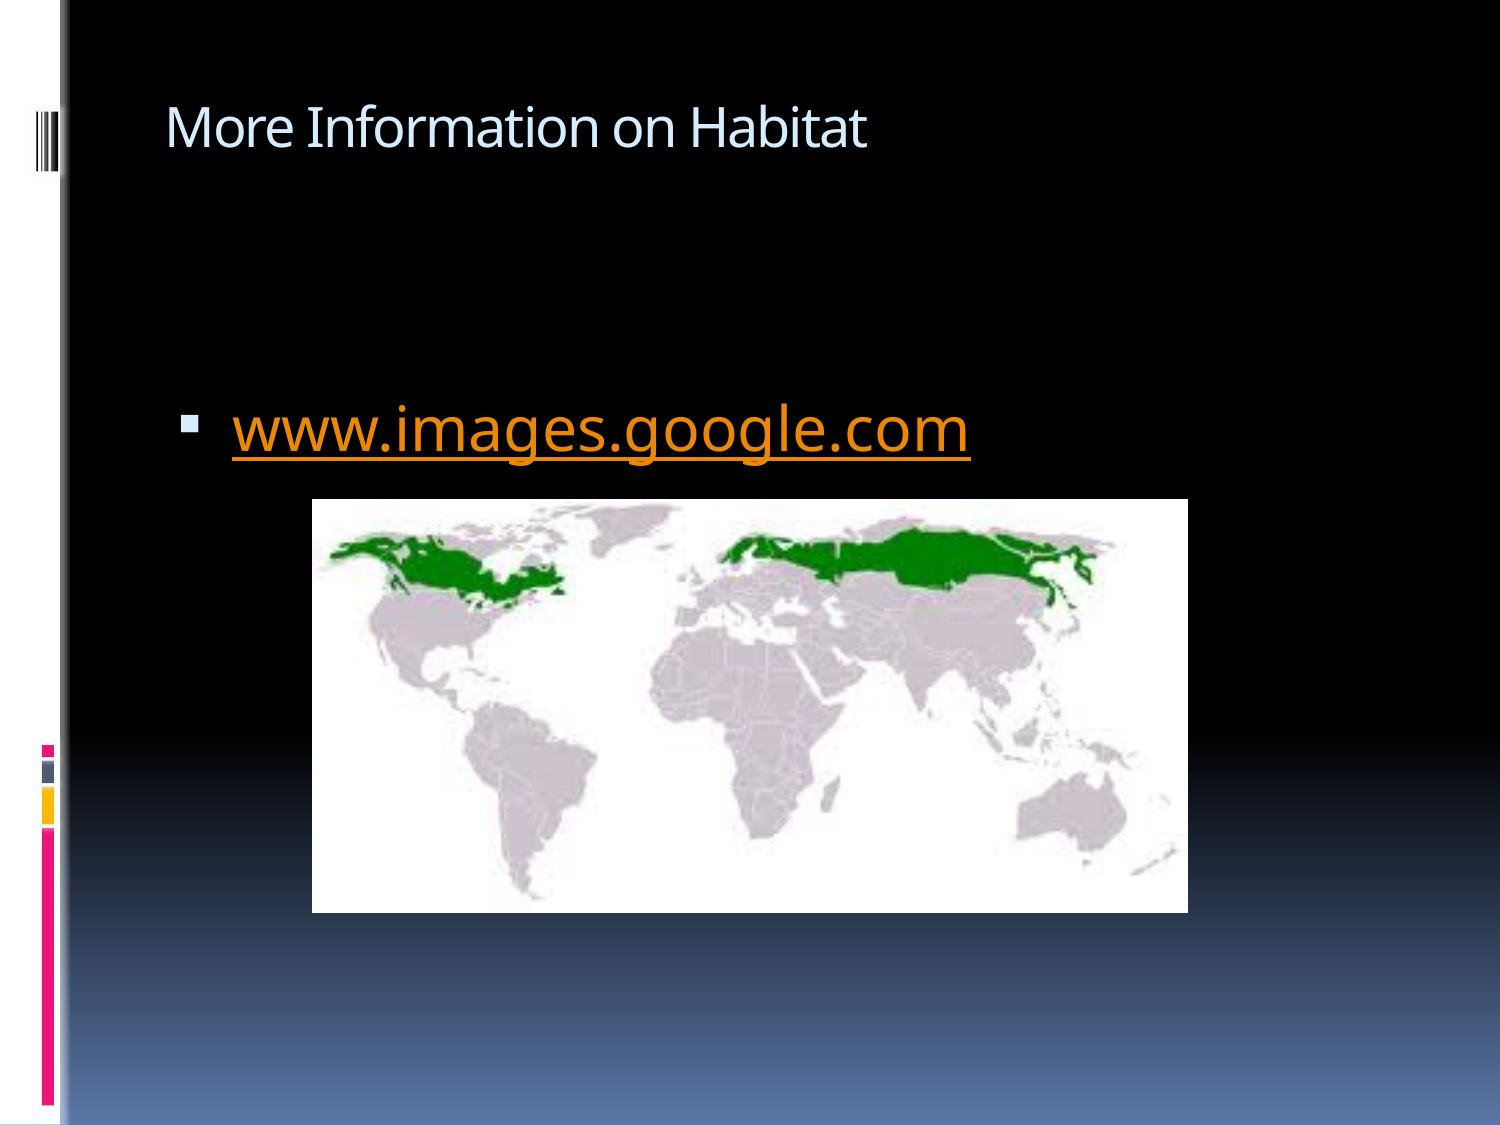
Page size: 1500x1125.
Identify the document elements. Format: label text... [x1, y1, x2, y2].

title More Information on Habitat [150, 83, 1425, 234]
picture [312, 499, 1188, 913]
list www.images.google.com [150, 292, 1425, 1043]
